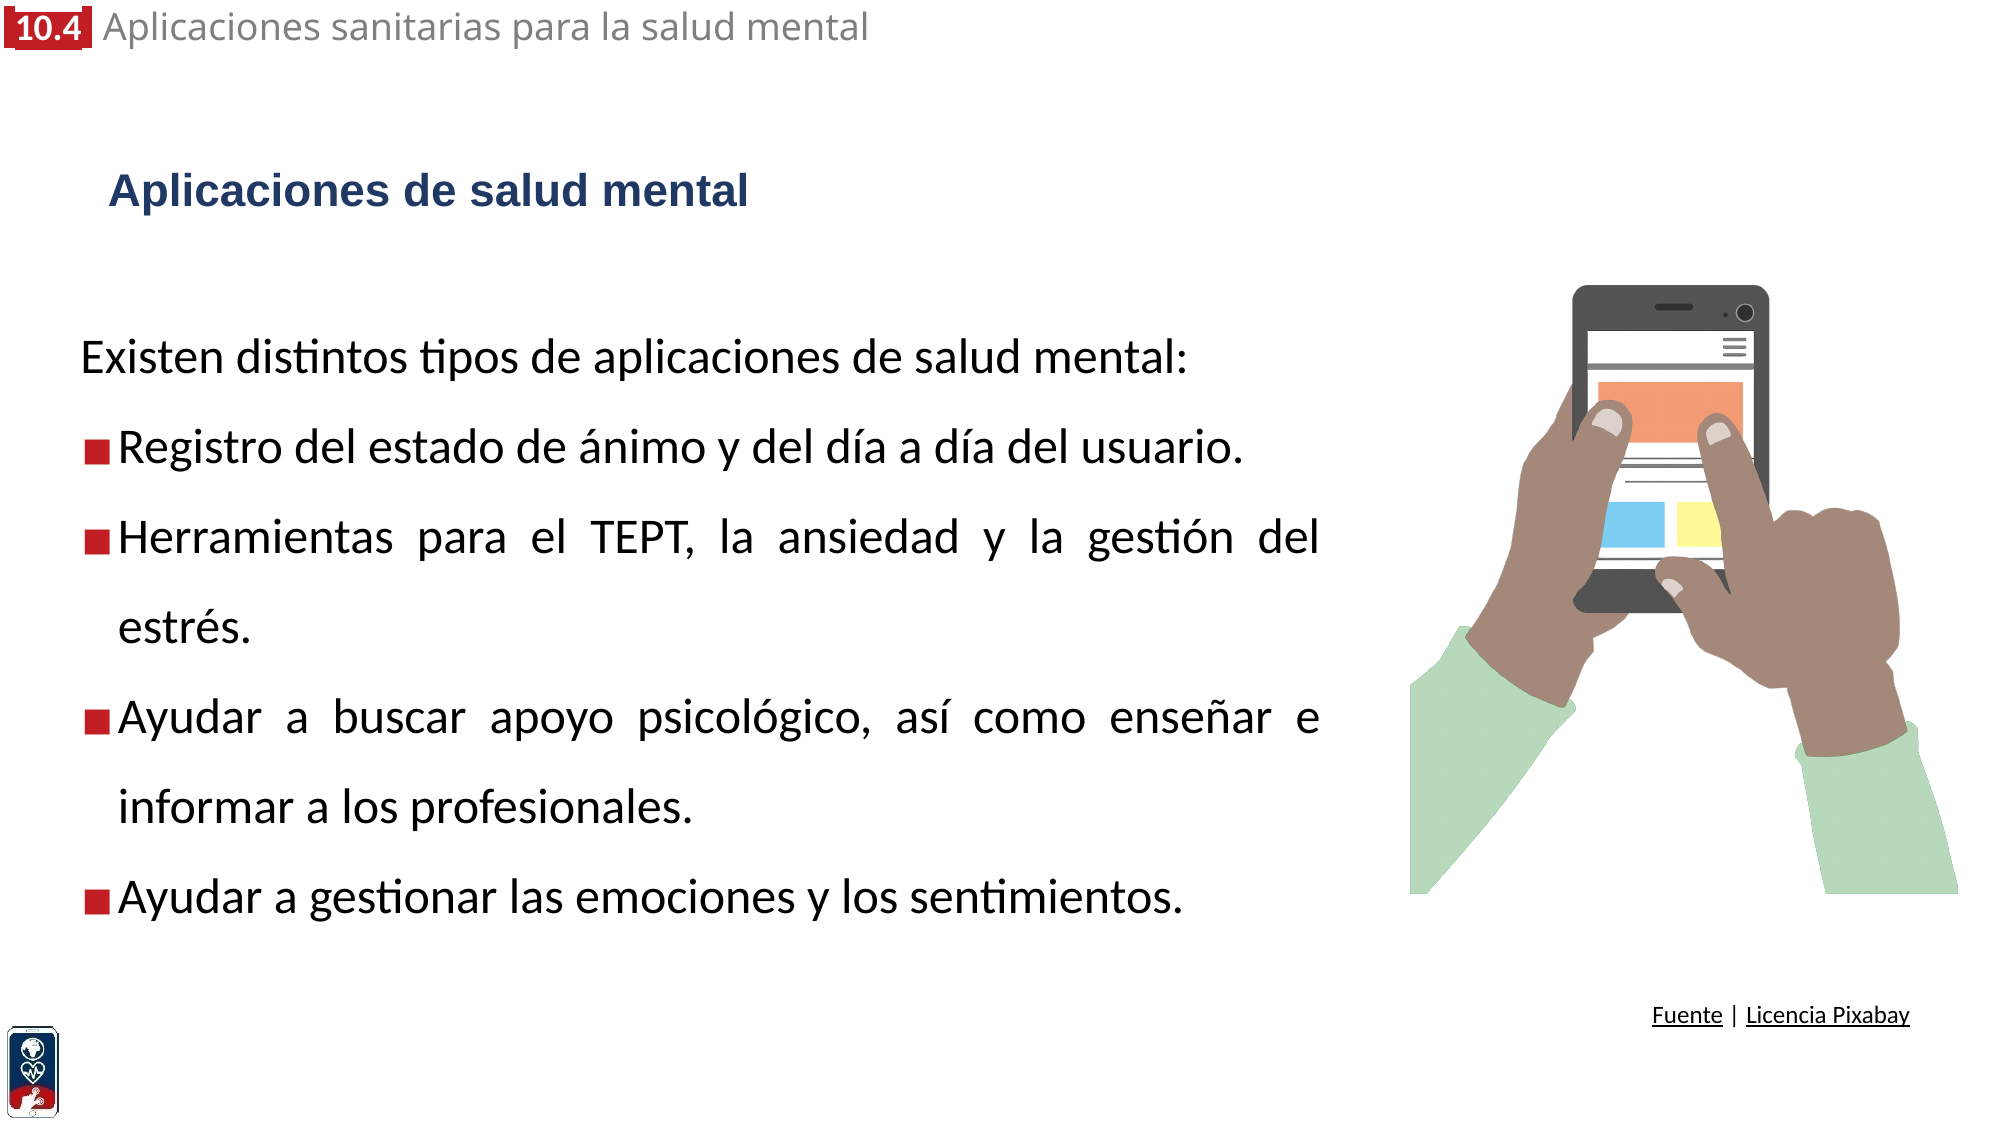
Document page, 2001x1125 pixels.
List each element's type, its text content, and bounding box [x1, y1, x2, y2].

picture [7, 1026, 59, 1118]
text_box Fuente | Licencia Pixabay [1529, 991, 1925, 1037]
list Existen distintos tipos de aplicaciones de salud mental: Registro del estado de ánimo y del día a día del usuario. Herramientas para el TEPT, la ansiedad y la gestión del estrés. Ayudar a buscar apoyo psicológico, así como enseñar e informar a los profesionales. Ayudar a gestionar las emociones y los sentimientos. [65, 285, 1337, 992]
title Aplicaciones de salud mental [92, 138, 1908, 238]
picture [1410, 285, 1958, 894]
